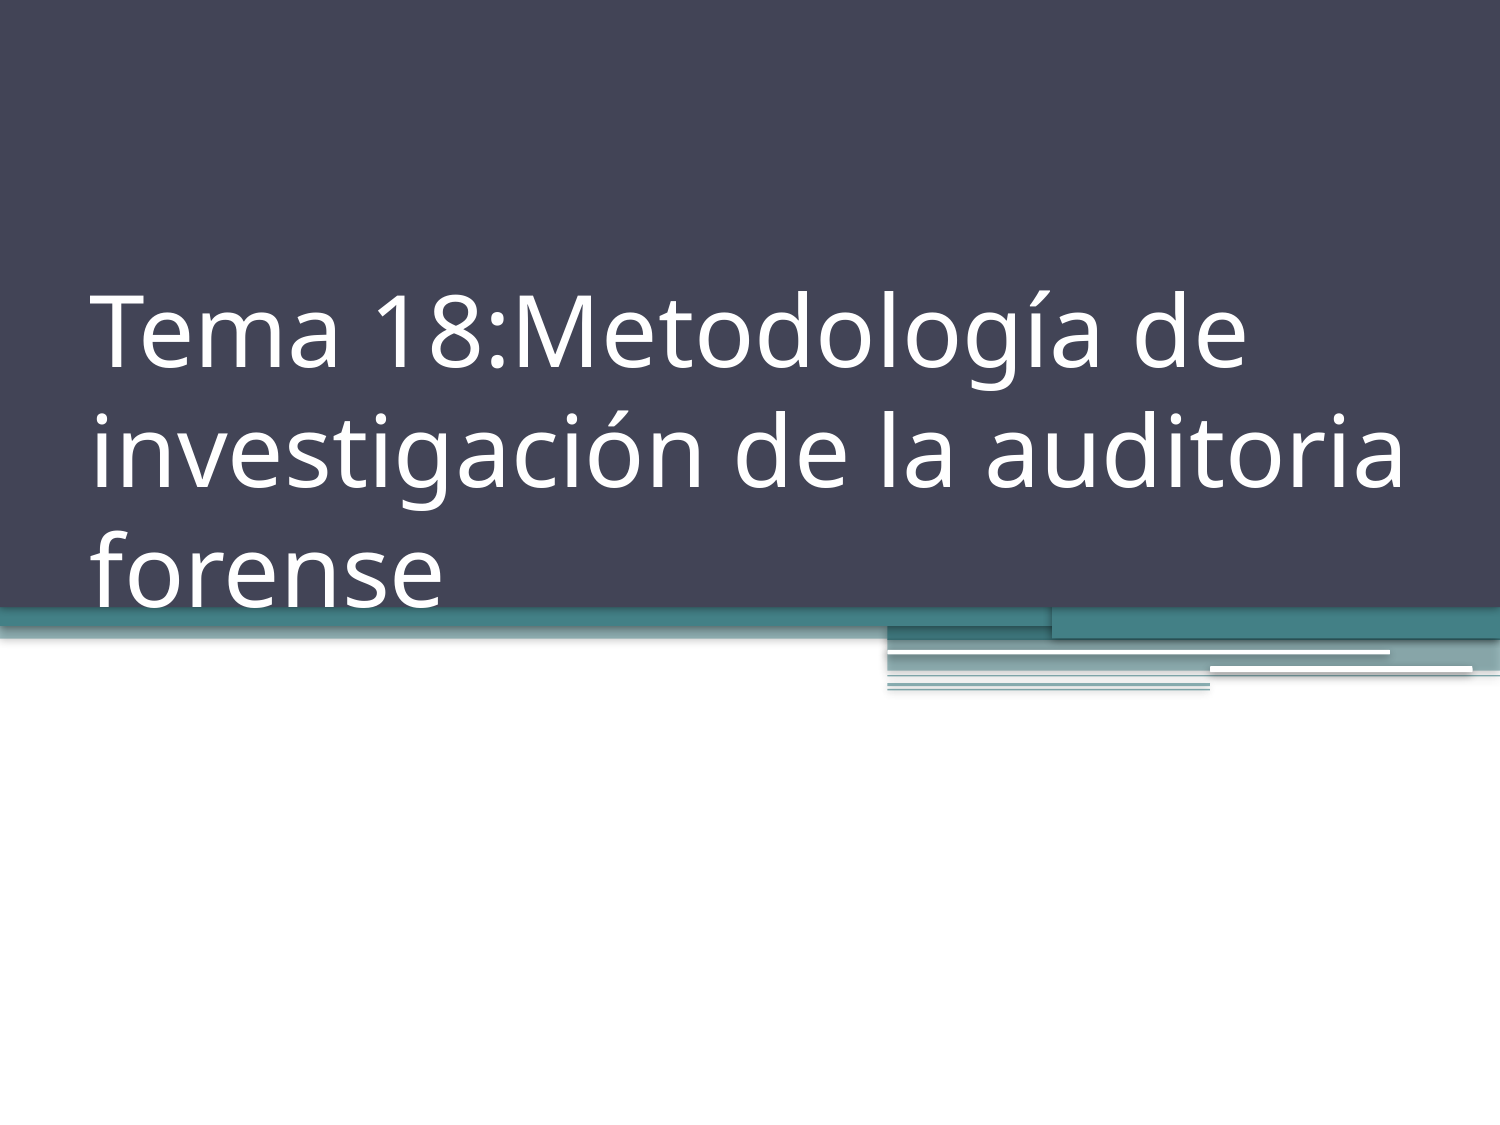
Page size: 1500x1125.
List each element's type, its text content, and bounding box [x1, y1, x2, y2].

title Tema 18:Metodología de investigación de la auditoria forense [75, 394, 1463, 636]
